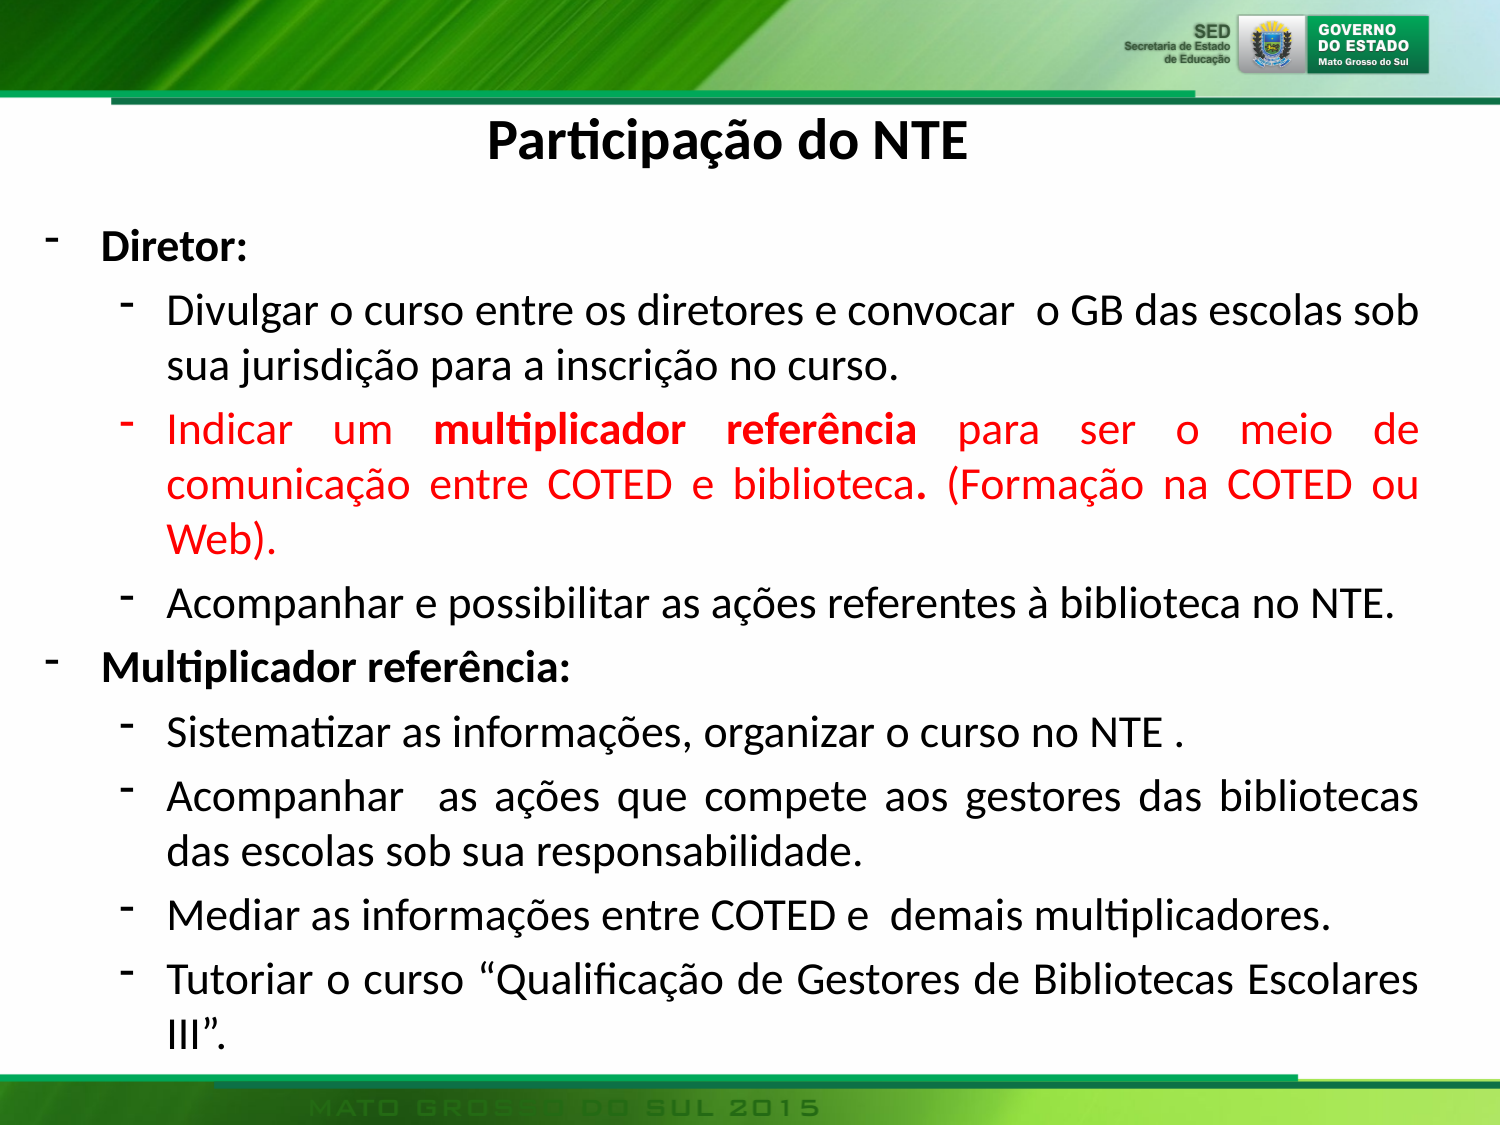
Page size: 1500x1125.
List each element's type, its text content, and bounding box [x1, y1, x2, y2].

picture [0, 0, 1500, 1125]
title Participação do NTE [52, 54, 1404, 207]
list Diretor: Divulgar o curso entre os diretores e convocar o GB das escolas sob sua jurisdição para a inscrição no curso. Indicar um multiplicador referência para ser o meio de comunicação entre COTED e biblioteca. (Formação na COTED ou Web). Acompanhar e possibilitar as ações referentes à biblioteca no NTE. Multiplicador referência: Sistematizar as informações, organizar o curso no NTE . Acompanhar as ações que compete aos gestores das bibliotecas das escolas sob sua responsabilidade. Mediar as informações entre COTED e demais multiplicadores. Tutoriar o curso “Qualificação de Gestores de Bibliotecas Escolares III”. [29, 207, 1436, 1083]
